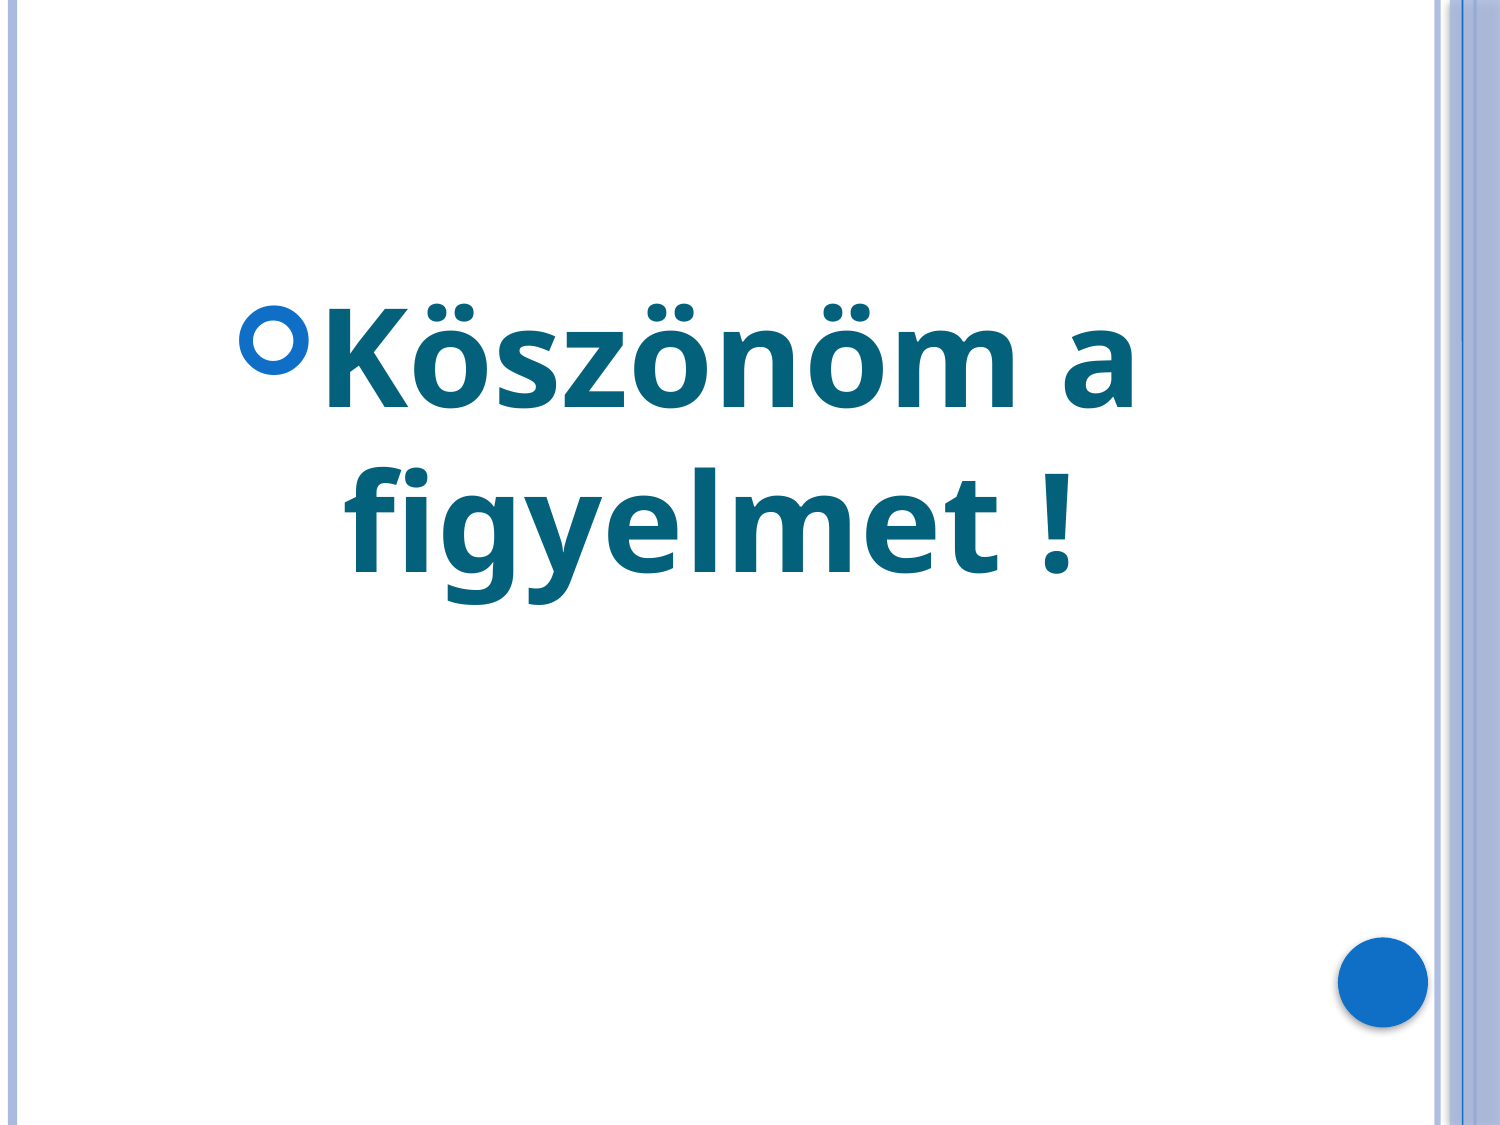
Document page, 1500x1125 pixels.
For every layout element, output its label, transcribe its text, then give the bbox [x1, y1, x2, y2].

list Köszönöm a figyelmet ! [75, 262, 1300, 1062]
